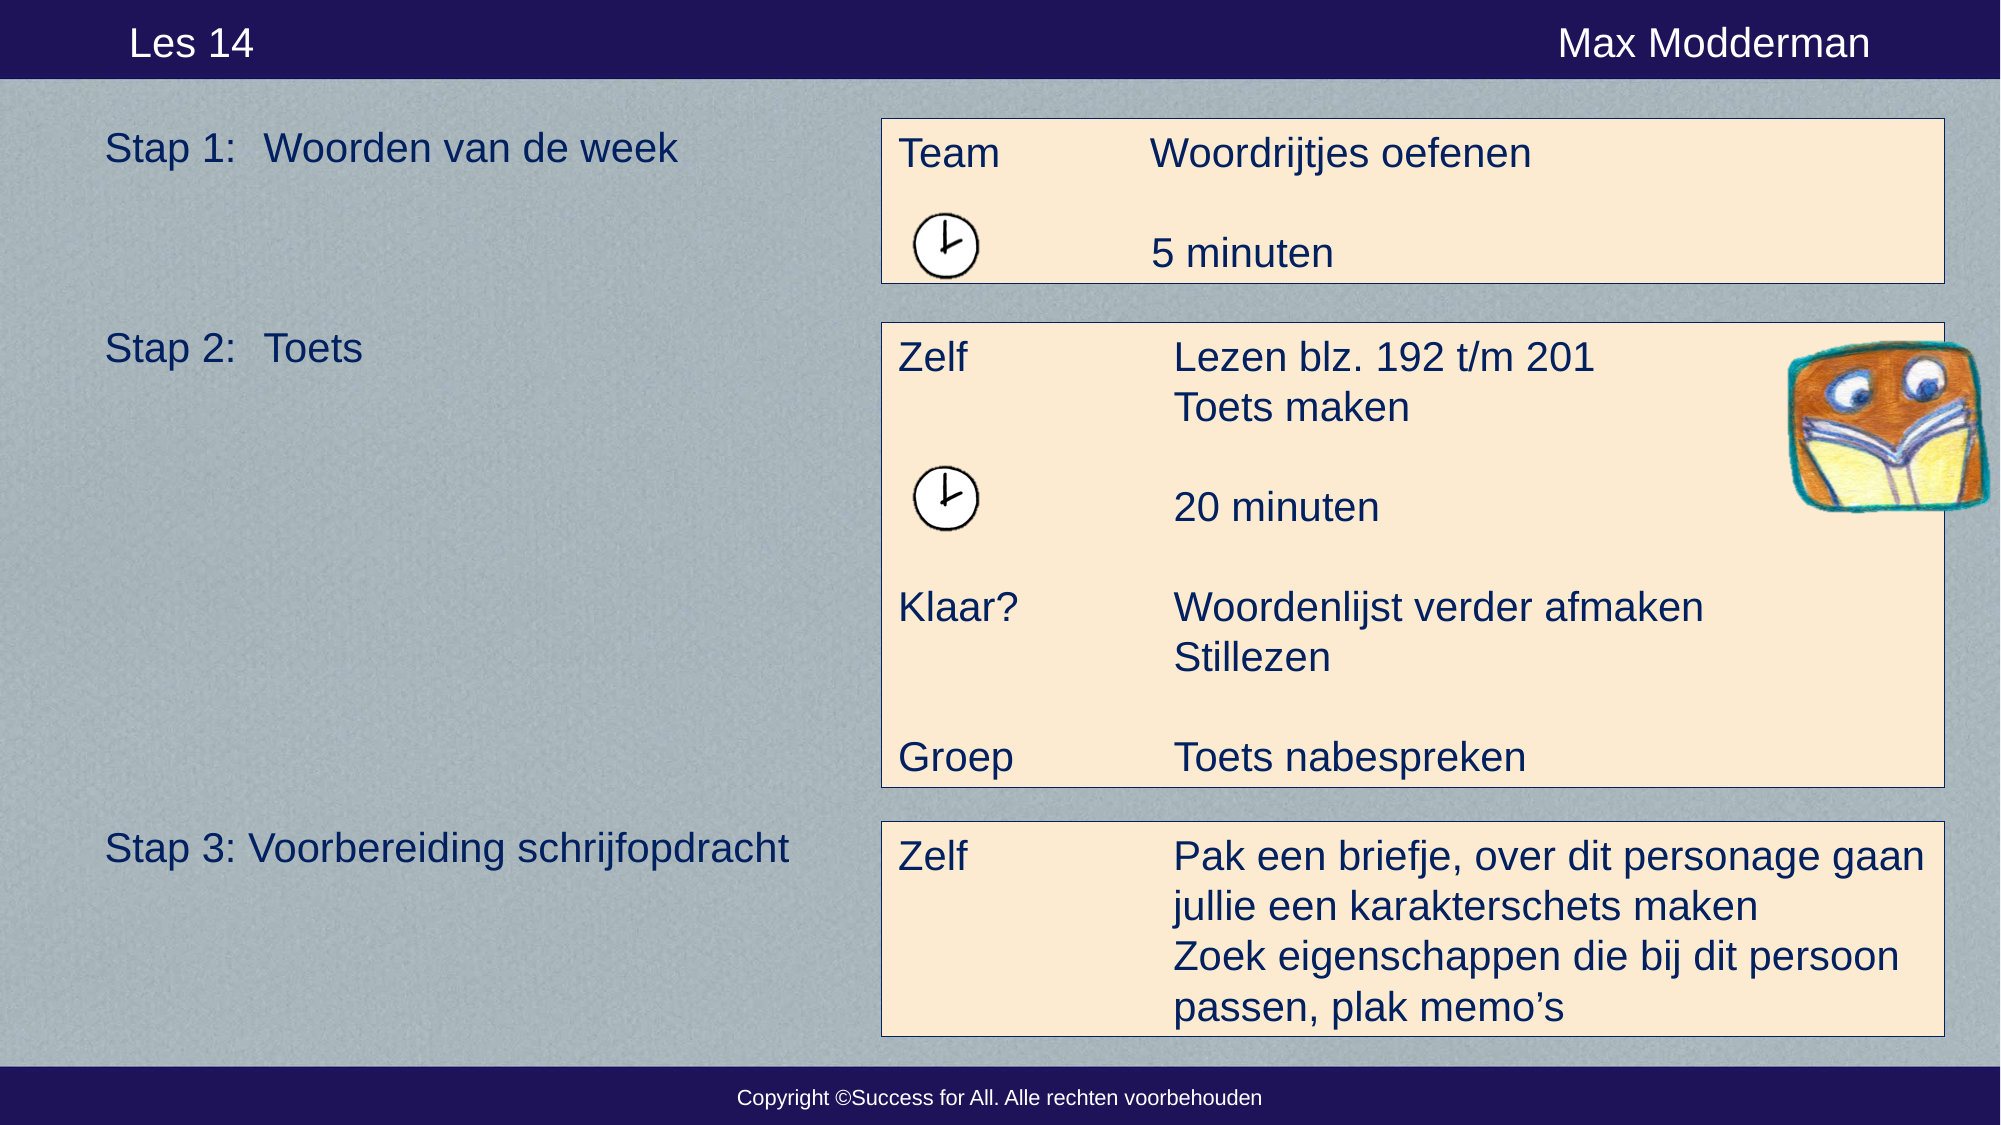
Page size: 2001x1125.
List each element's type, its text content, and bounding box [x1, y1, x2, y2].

text_box Max Modderman [999, 8, 1886, 118]
text_box Zelf Lezen blz. 192 t/m 201 Toets maken 20 minuten Klaar? Woordenlijst verder afmaken Stillezen Groep Toets nabespreken [881, 322, 1945, 788]
text_box Copyright ©Success for All. Alle rechten voorbehouden [0, 1076, 2000, 1125]
text_box Les 14 [114, 8, 354, 73]
picture [0, 0, 2001, 1125]
text_box Team Woordrijtjes oefenen 5 minuten [881, 118, 1945, 284]
text_box Stap 1: Woorden van de week Stap 2: Toets Stap 3: Voorbereiding schrijfopdracht [89, 113, 882, 879]
text_box Zelf Pak een briefje, over dit personage gaan jullie een karakterschets maken Zoek eigenschappen die bij dit persoon passen, plak memo’s [881, 821, 1945, 1037]
